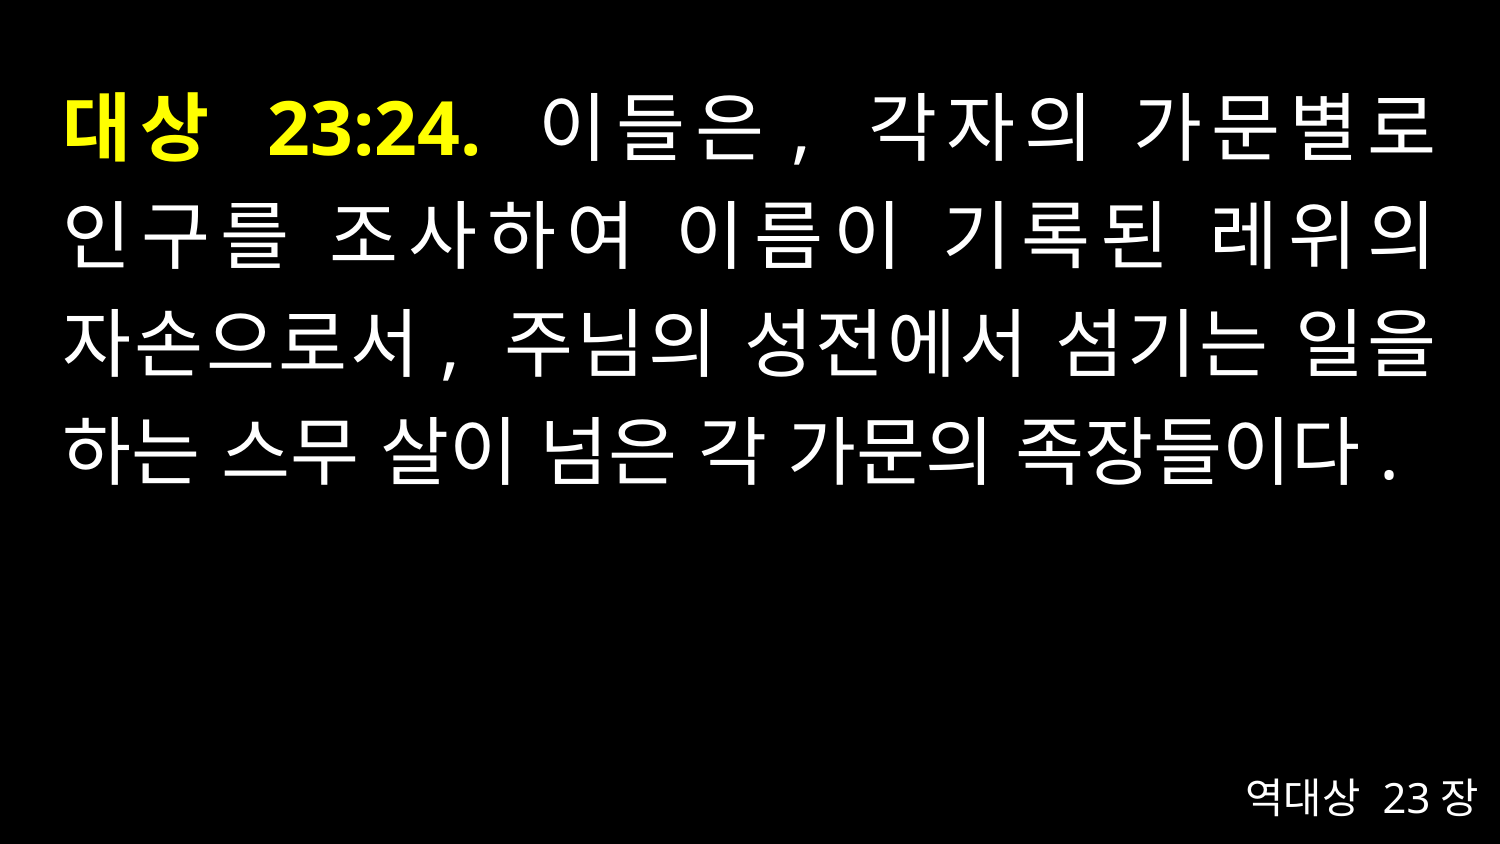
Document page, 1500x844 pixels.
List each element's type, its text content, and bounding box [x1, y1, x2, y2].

subtitle 역대상 23장 [916, 770, 1500, 844]
title 대상 23:24. 이들은, 각자의 가문별로 인구를 조사하여 이름이 기록된 레위의 자손으로서, 주님의 성전에서 섬기는 일을 하는 스무 살이 넘은 각 가문의 족장들이다. [0, 0, 1500, 844]
